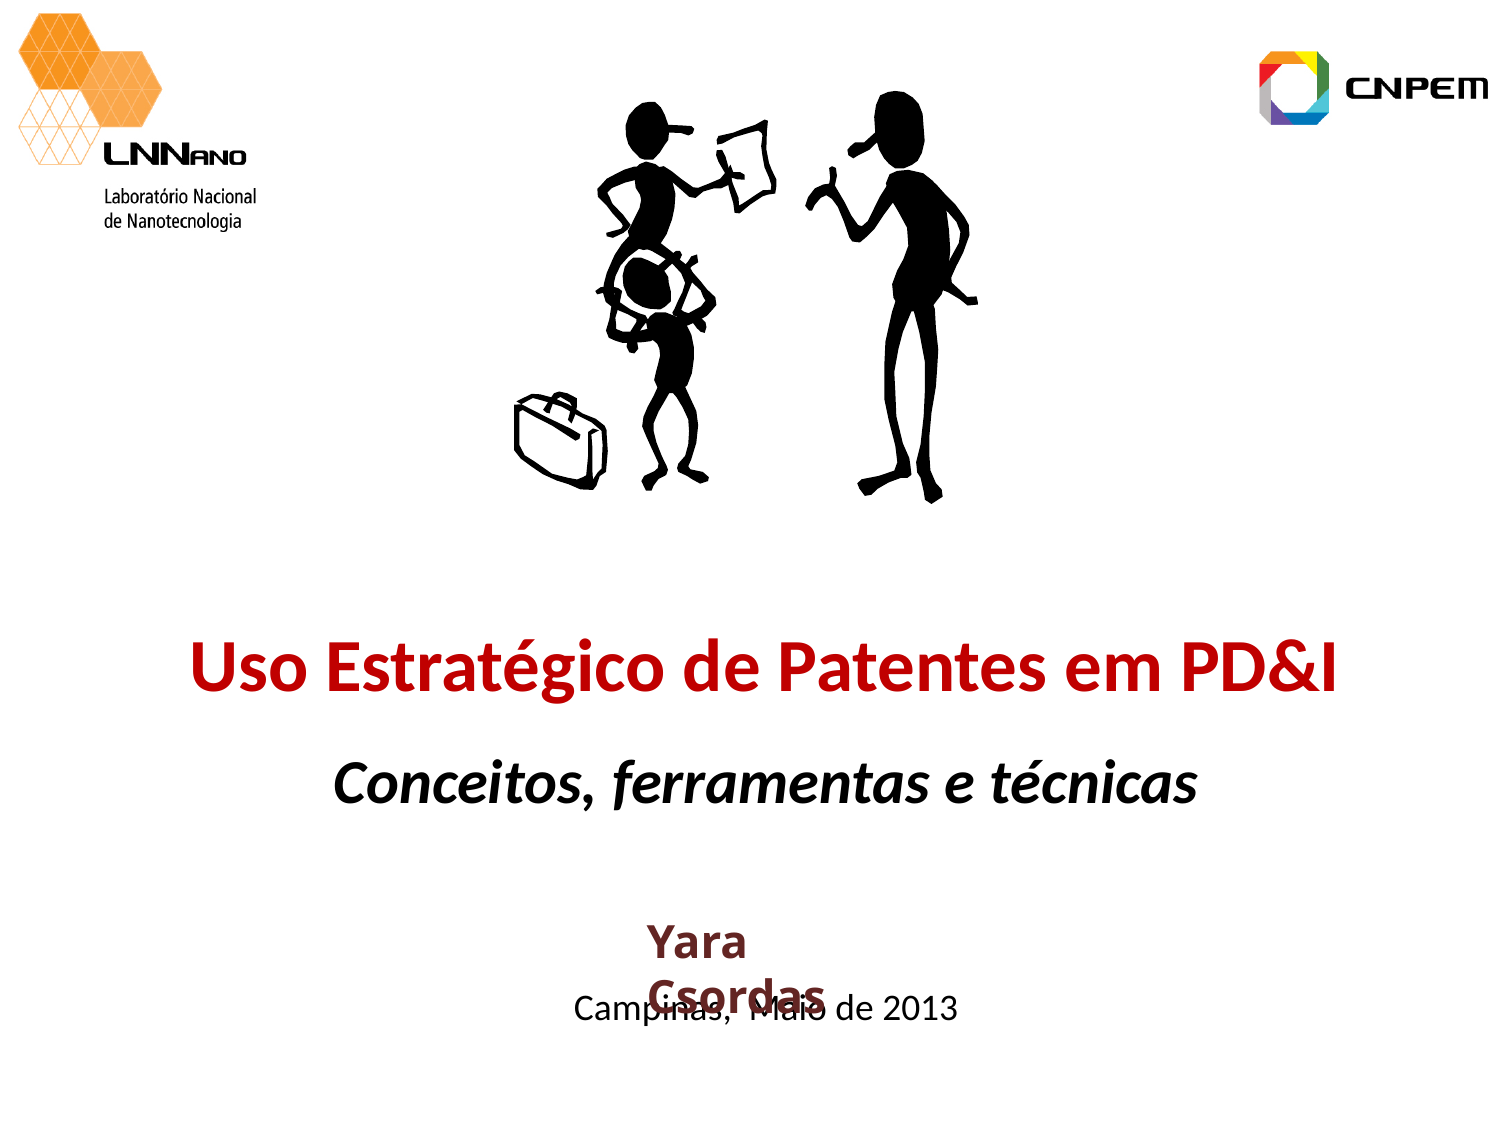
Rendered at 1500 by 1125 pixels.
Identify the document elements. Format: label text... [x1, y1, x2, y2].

title Uso Estratégico de Patentes em PD&I Conceitos, ferramentas e técnicas [76, 538, 1471, 894]
text_box Campinas, Maio de 2013 [395, 975, 1146, 1036]
text_box Yara Csordas [631, 905, 916, 1030]
picture [0, 11, 1500, 504]
